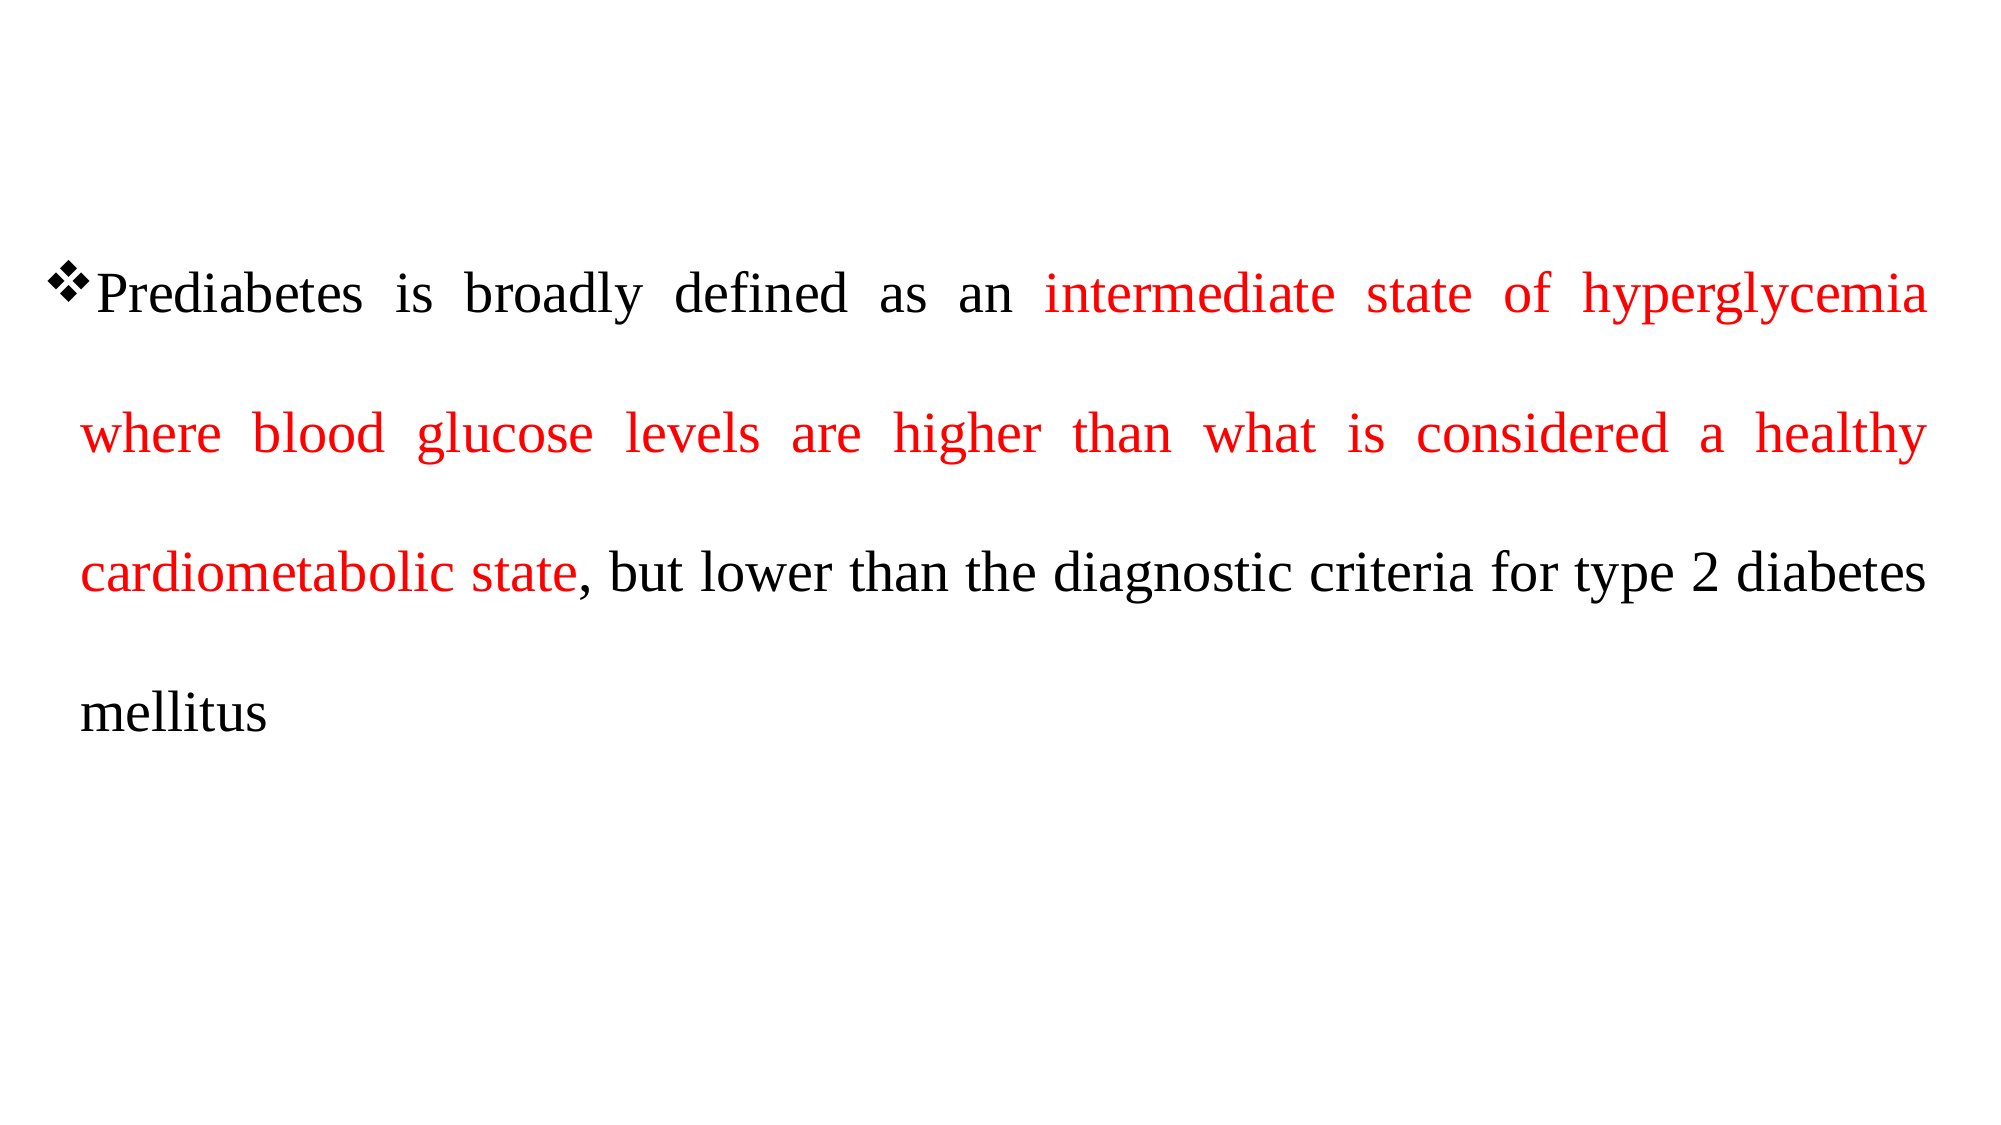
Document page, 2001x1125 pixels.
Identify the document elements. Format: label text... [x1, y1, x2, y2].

list Prediabetes is broadly defined as an intermediate state of hyperglycemia where blood glucose levels are higher than what is considered a healthy cardiometabolic state, but lower than the diagnostic criteria for type 2 diabetes mellitus [27, 176, 1944, 891]
